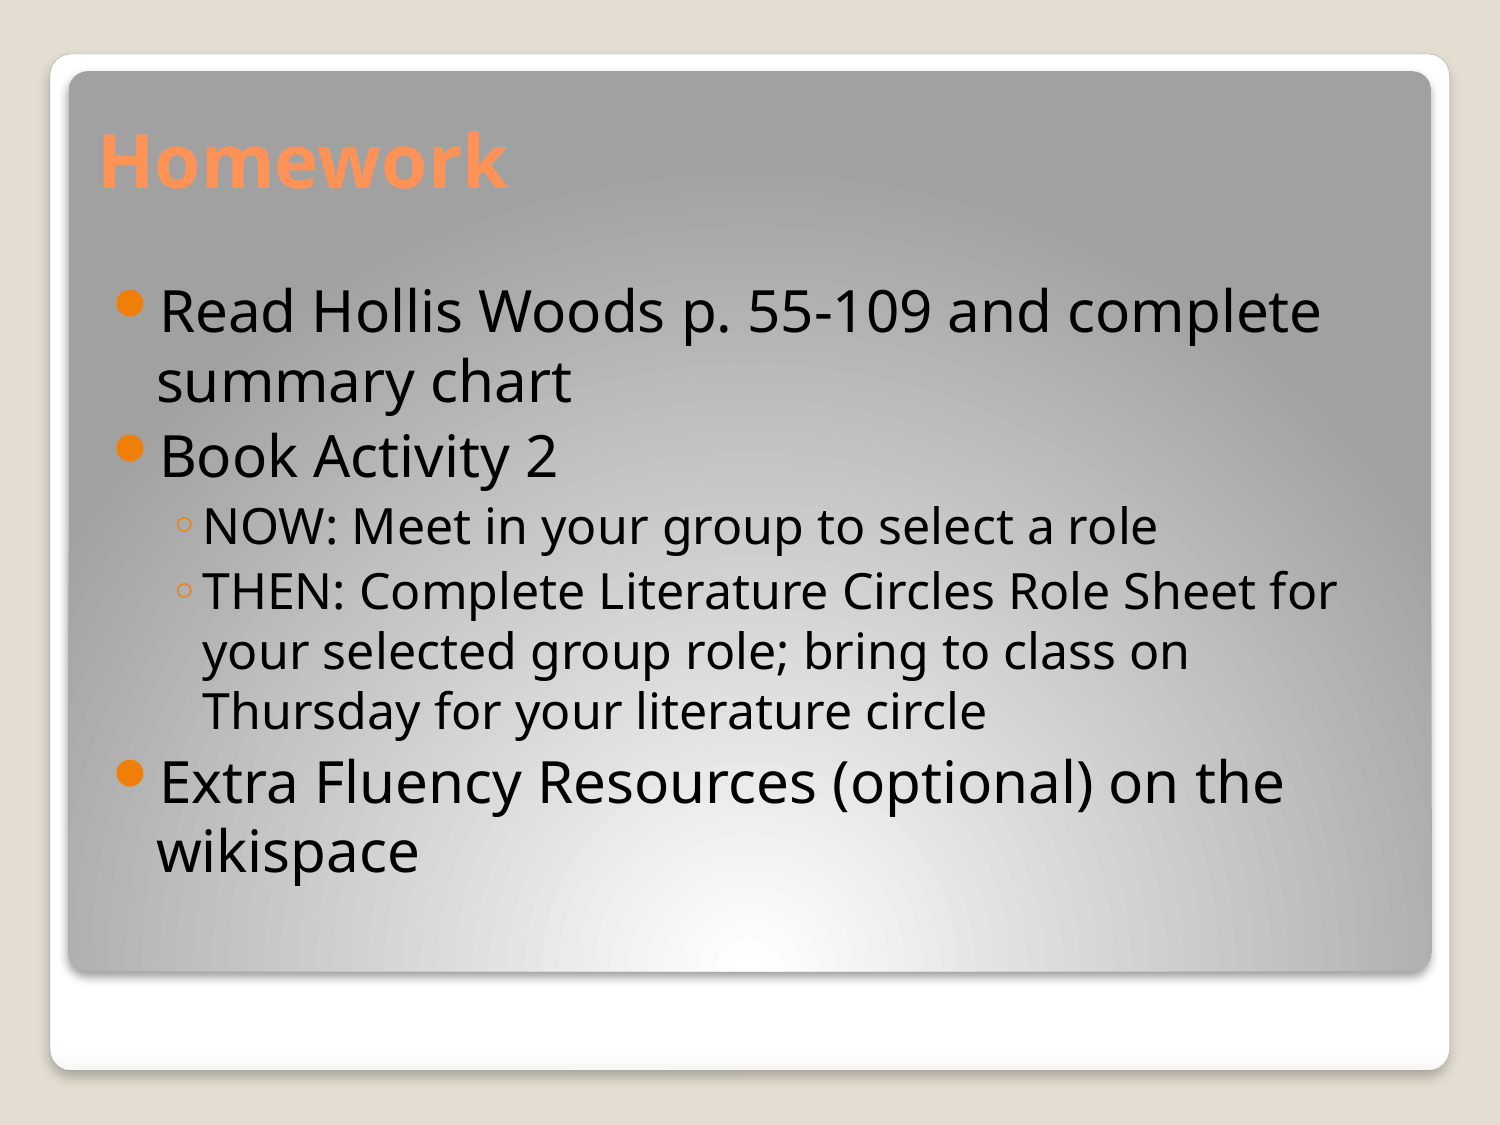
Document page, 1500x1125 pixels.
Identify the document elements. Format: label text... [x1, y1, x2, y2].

title Homework [82, 38, 1425, 211]
list Read Hollis Woods p. 55-109 and complete summary chart Book Activity 2 NOW: Meet in your group to select a role THEN: Complete Literature Circles Role Sheet for your selected group role; bring to class on Thursday for your literature circle Extra Fluency Resources (optional) on the wikispace [82, 259, 1425, 947]
